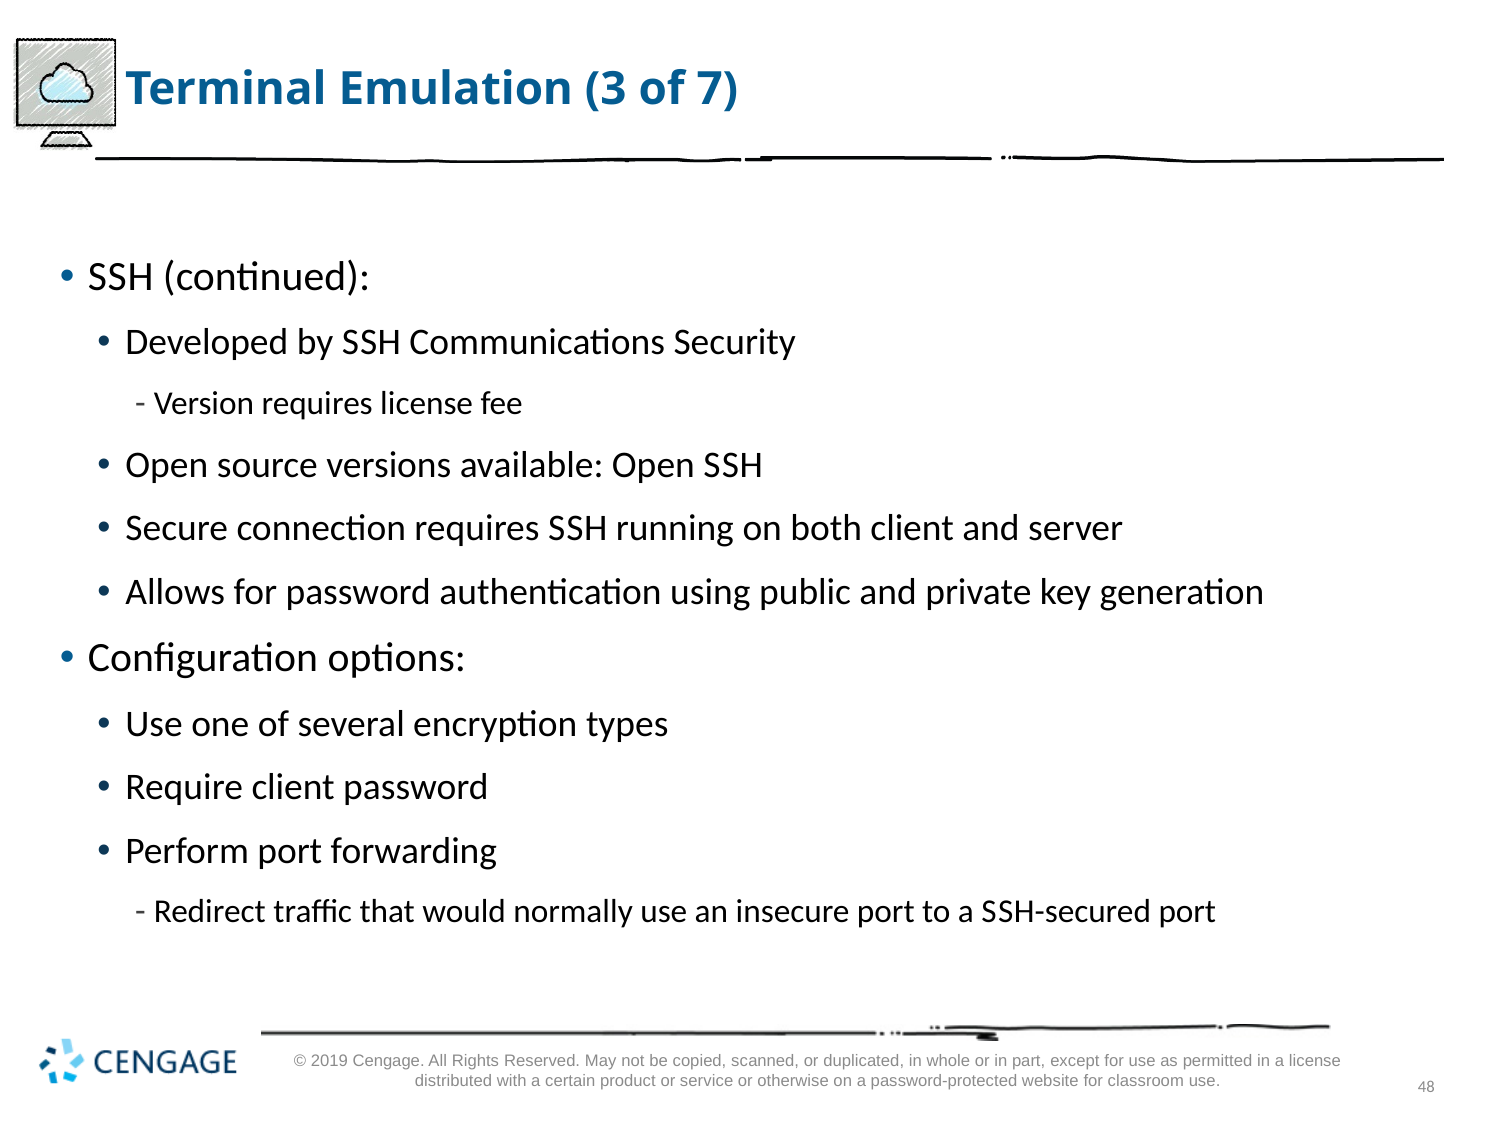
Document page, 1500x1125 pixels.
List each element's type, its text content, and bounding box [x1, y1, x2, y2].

picture [19, 1025, 249, 1096]
footer © 2019 Cengage. All Rights Reserved. May not be copied, scanned, or duplicated, in whole or in part, except for use as permitted in a license distributed with a certain product or service or otherwise on a password-protected website for classroom use. [262, 1050, 1375, 1091]
title Terminal Emulation (3 of 7) [125, 66, 1442, 116]
picture [261, 1024, 1331, 1041]
list S S H (continued): Developed by S S H Communications Security Version requires license fee Open source versions available: Open S S H Secure connection requires S S H running on both client and server Allows for password authentication using public and private key generation Configuration options: Use one of several encryption types Require client password Perform port forwarding Redirect traffic that would normally use an insecure port to a S S H-secured port [59, 252, 1441, 938]
picture [95, 155, 1444, 163]
picture [13, 36, 117, 151]
